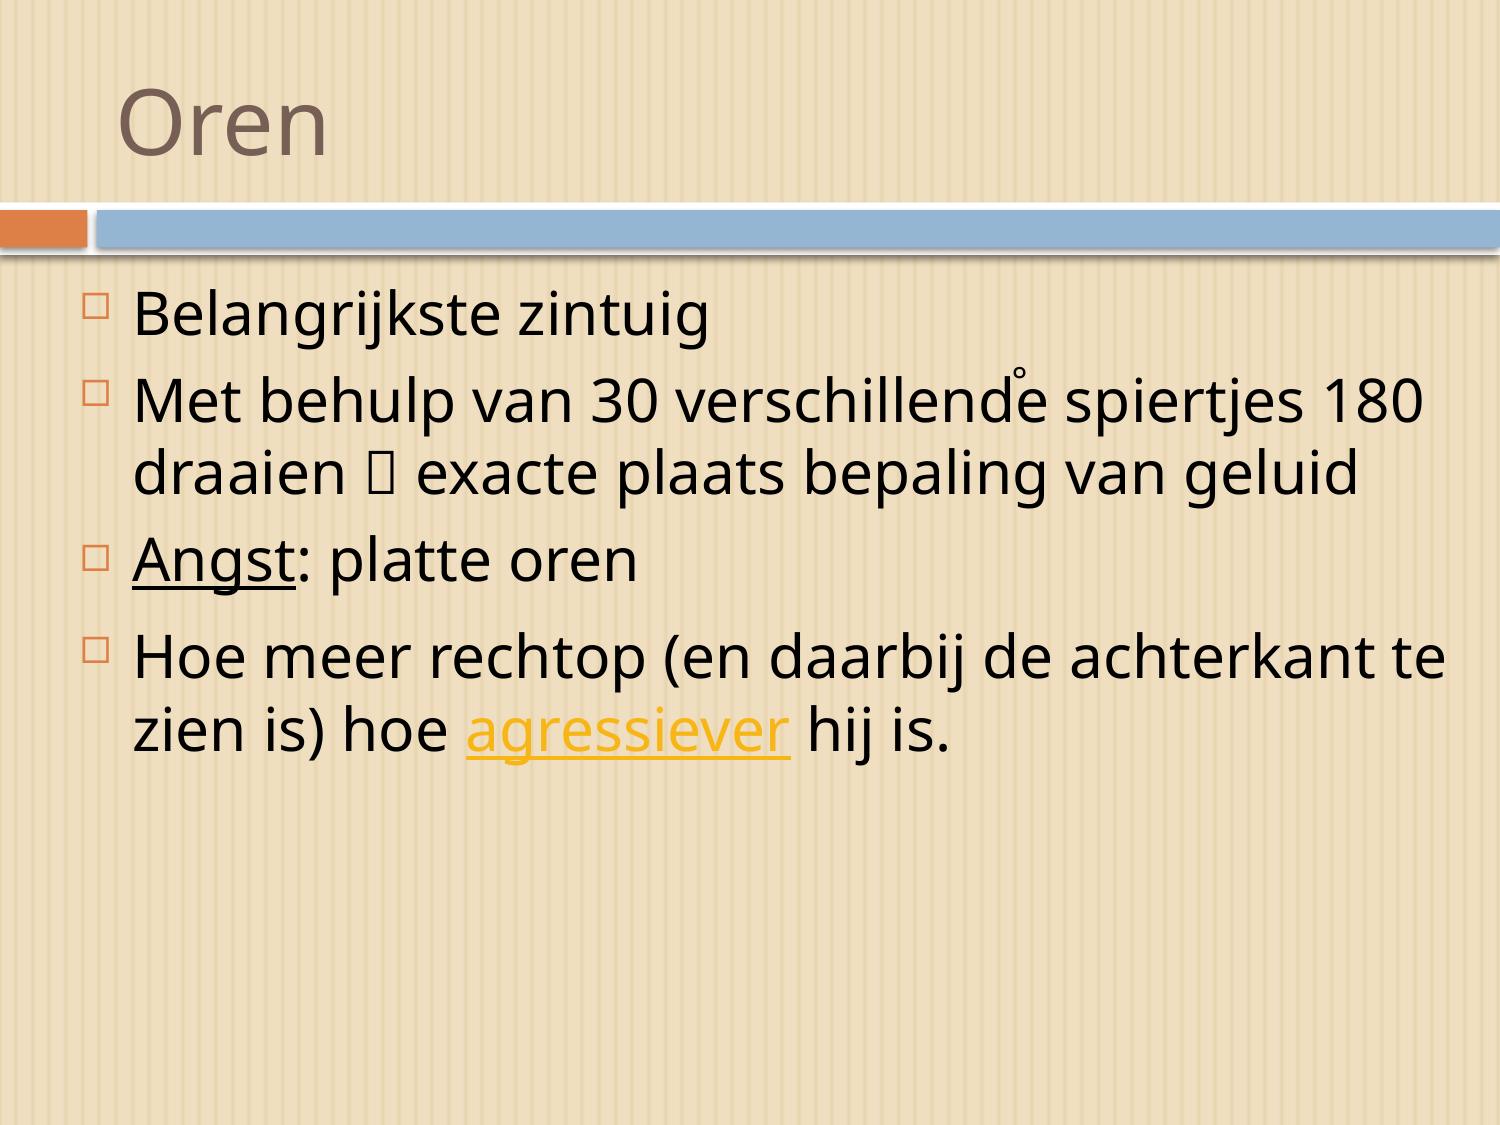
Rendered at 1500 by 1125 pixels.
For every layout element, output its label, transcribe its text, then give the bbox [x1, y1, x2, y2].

title Oren [100, 37, 1438, 200]
list Belangrijkste zintuig Met behulp van 30 verschillende spiertjes 180 draaien  exacte plaats bepaling van geluid Angst: platte oren Hoe meer rechtop (en daarbij de achterkant te zien is) hoe agressiever hij is. [64, 267, 1500, 858]
